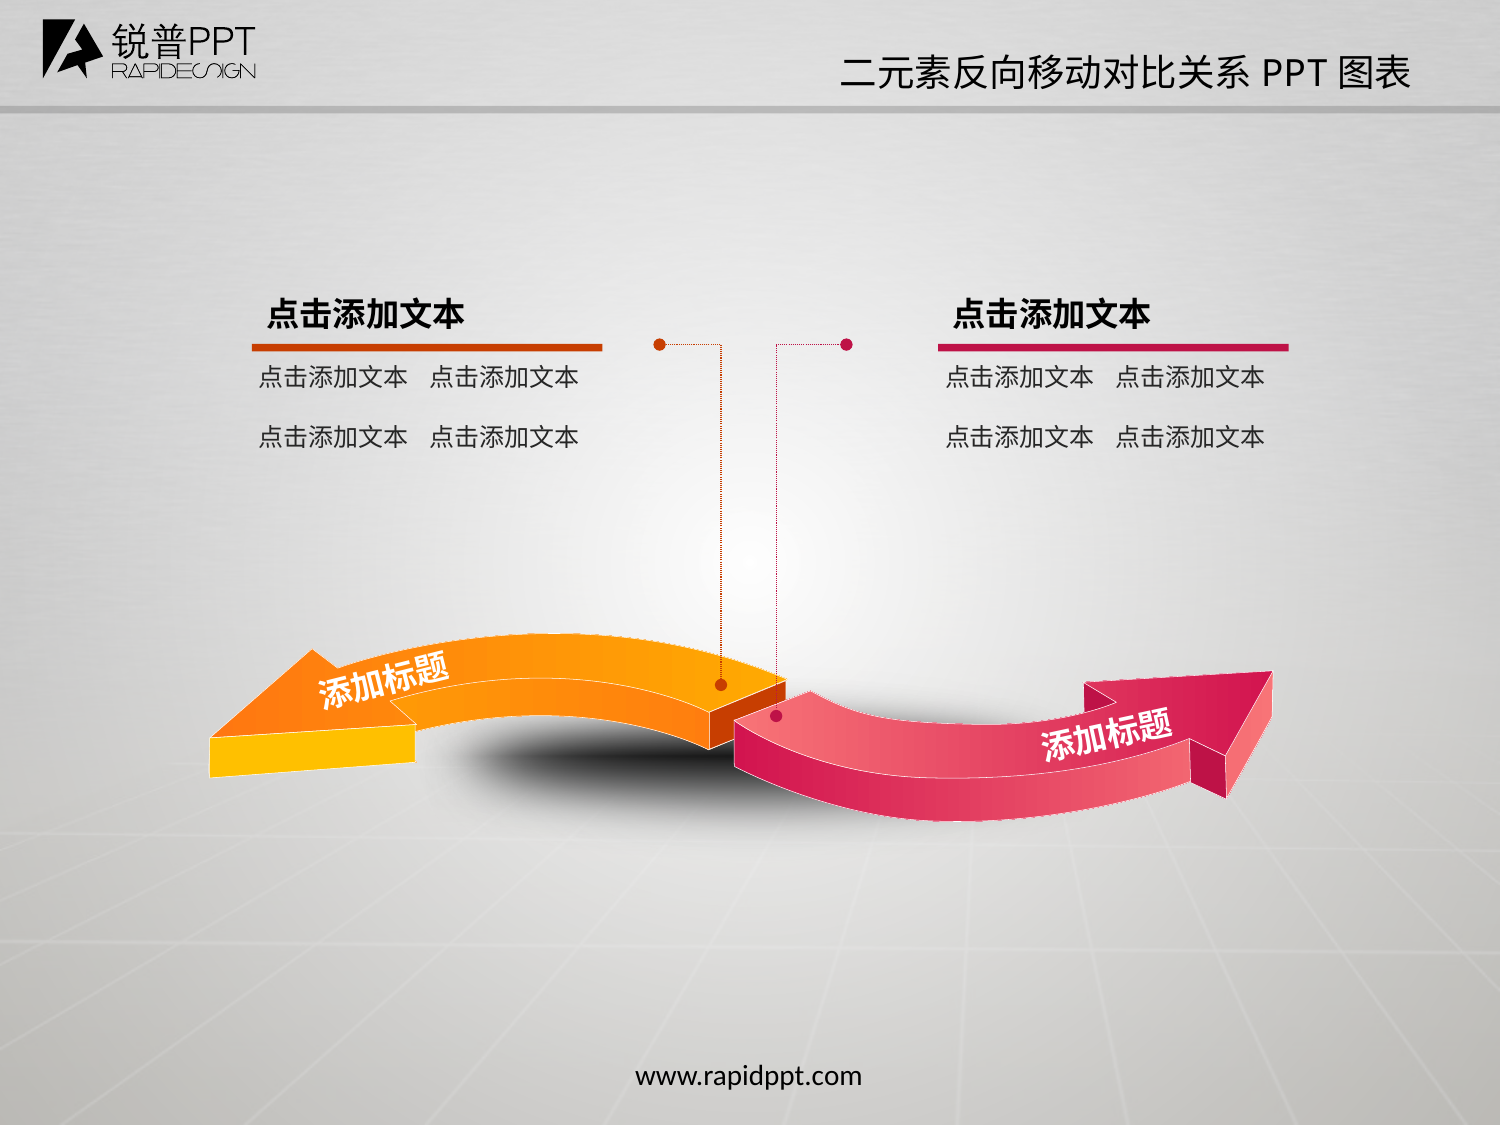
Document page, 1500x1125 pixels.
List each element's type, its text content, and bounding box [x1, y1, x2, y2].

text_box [930, 353, 1289, 431]
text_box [733, 670, 1274, 822]
text_box 点击添加文本 [251, 285, 491, 352]
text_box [243, 353, 603, 431]
text_box 点击添加文本 [938, 285, 1177, 352]
text_box www.rapidppt.com [620, 1048, 878, 1099]
text_box [491, 342, 605, 353]
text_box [208, 582, 788, 779]
text_box 二元素反向移动对比关系PPT图表 [824, 41, 1428, 102]
text_box [1177, 342, 1291, 353]
text_box [653, 338, 722, 581]
text_box [775, 338, 853, 633]
